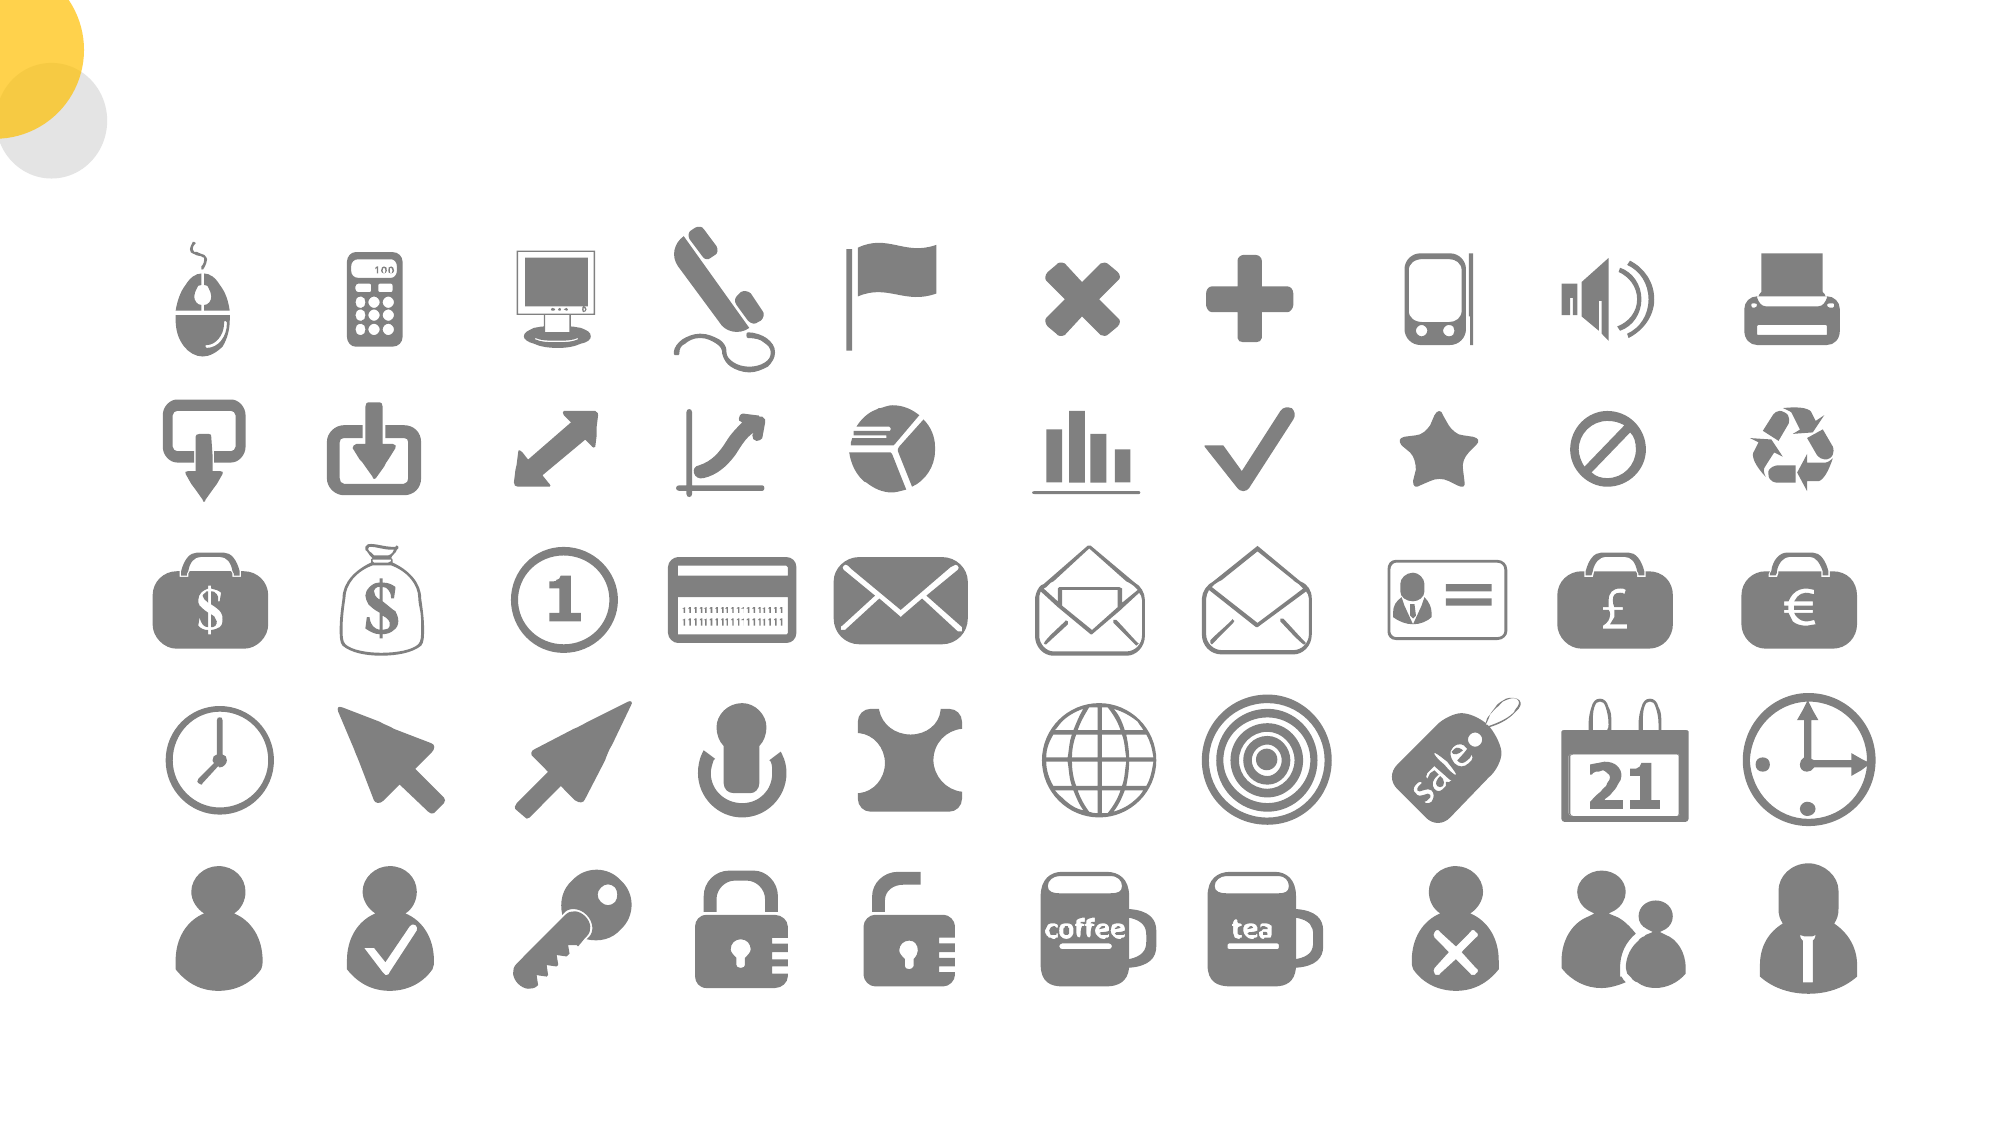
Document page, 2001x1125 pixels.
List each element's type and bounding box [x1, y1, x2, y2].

text_box [326, 402, 422, 496]
text_box [667, 557, 797, 643]
text_box [697, 750, 787, 818]
text_box [1387, 559, 1508, 641]
text_box [152, 552, 269, 649]
text_box [1040, 871, 1157, 987]
text_box [1035, 545, 1145, 656]
text_box [1041, 703, 1157, 818]
text_box [1207, 871, 1324, 987]
text_box [1742, 693, 1876, 827]
text_box [1557, 552, 1673, 649]
text_box [175, 866, 263, 991]
text_box [1032, 410, 1141, 495]
text_box [1561, 698, 1689, 822]
text_box [1045, 262, 1120, 336]
text_box [1759, 863, 1858, 994]
text_box [346, 866, 434, 991]
text_box [337, 706, 446, 814]
text_box [510, 866, 636, 991]
text_box [513, 410, 599, 487]
text_box [1201, 694, 1332, 825]
text_box [857, 708, 963, 812]
text_box [670, 226, 776, 373]
text_box [846, 233, 937, 351]
text_box [339, 543, 425, 656]
text_box [510, 546, 618, 653]
text_box [716, 703, 767, 794]
text_box [514, 701, 632, 819]
text_box [1391, 697, 1521, 823]
text_box [1561, 870, 1686, 989]
text_box [165, 705, 274, 815]
text_box [1204, 407, 1295, 492]
text_box [1206, 254, 1294, 343]
text_box [863, 914, 955, 987]
text_box [1399, 411, 1479, 487]
text_box [1741, 552, 1858, 649]
text_box [849, 405, 935, 493]
text_box [872, 871, 921, 912]
text_box [175, 241, 230, 357]
text_box [833, 557, 968, 645]
text_box [1570, 410, 1646, 487]
text_box [1744, 253, 1840, 346]
text_box [1201, 545, 1312, 655]
text_box [1411, 866, 1499, 991]
text_box [346, 252, 403, 347]
text_box [695, 870, 788, 989]
text_box [674, 407, 766, 499]
text_box [162, 399, 246, 503]
text_box [516, 250, 596, 348]
text_box [1747, 405, 1836, 492]
text_box [1561, 257, 1655, 341]
text_box [1404, 253, 1473, 345]
